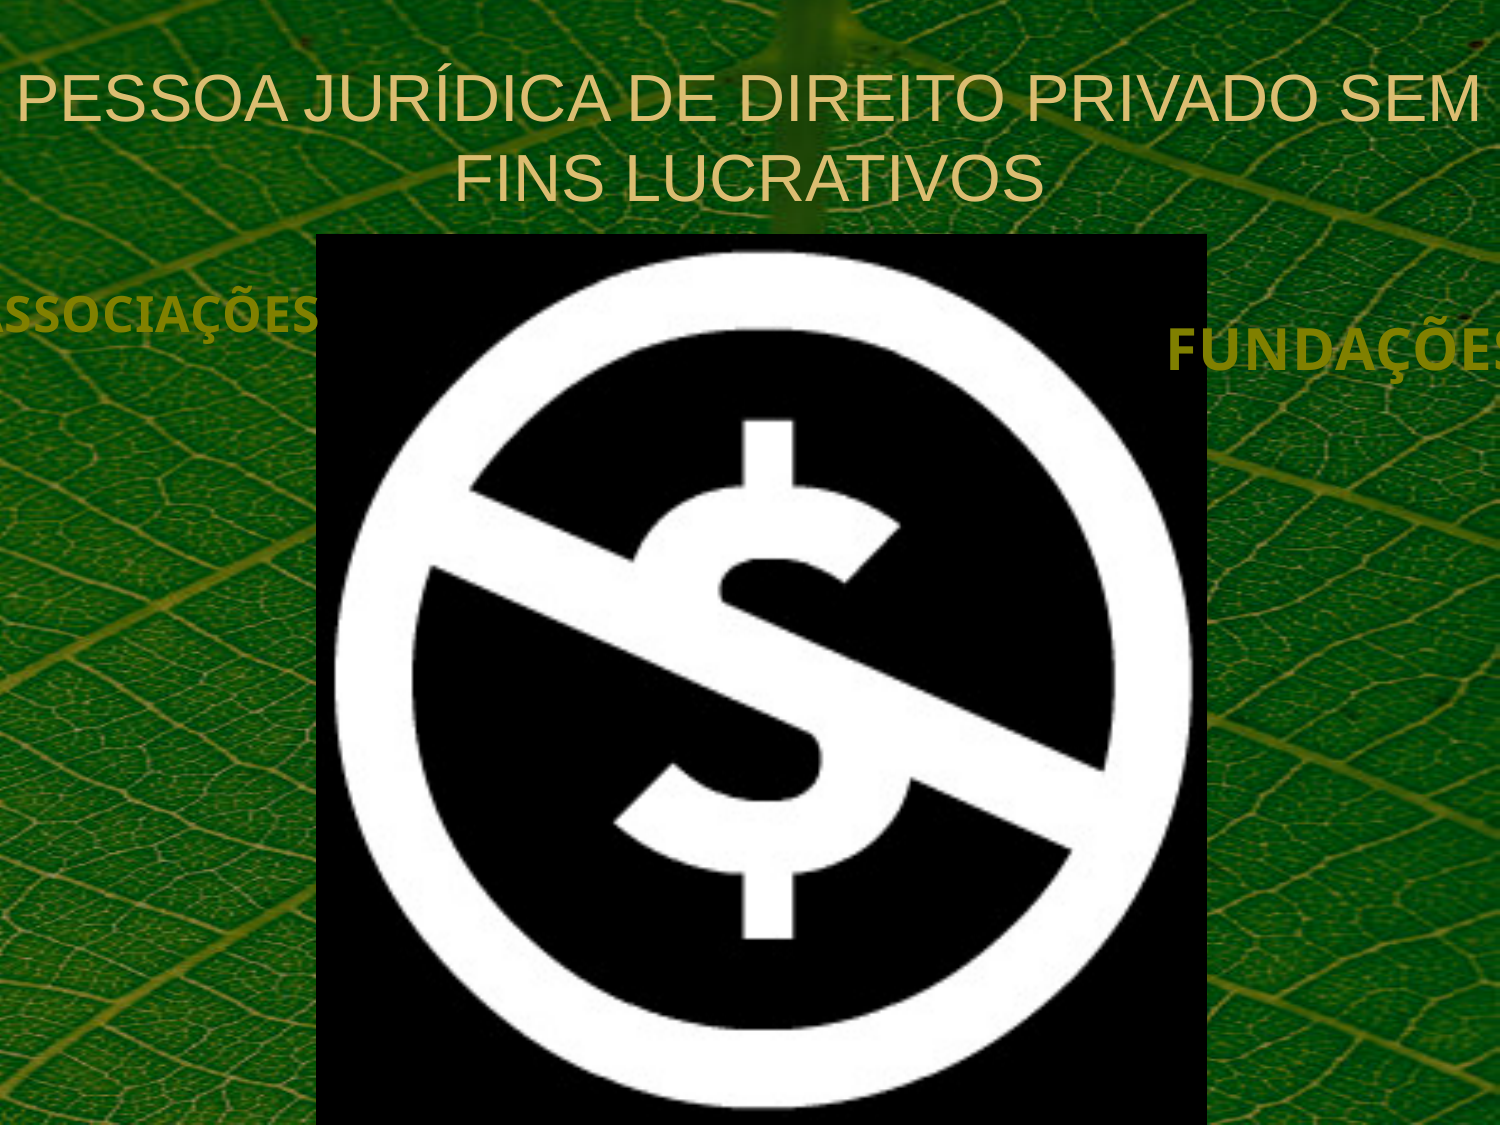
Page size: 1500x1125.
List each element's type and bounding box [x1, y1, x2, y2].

list [0, 0, 1500, 1125]
picture [316, 234, 1208, 1125]
